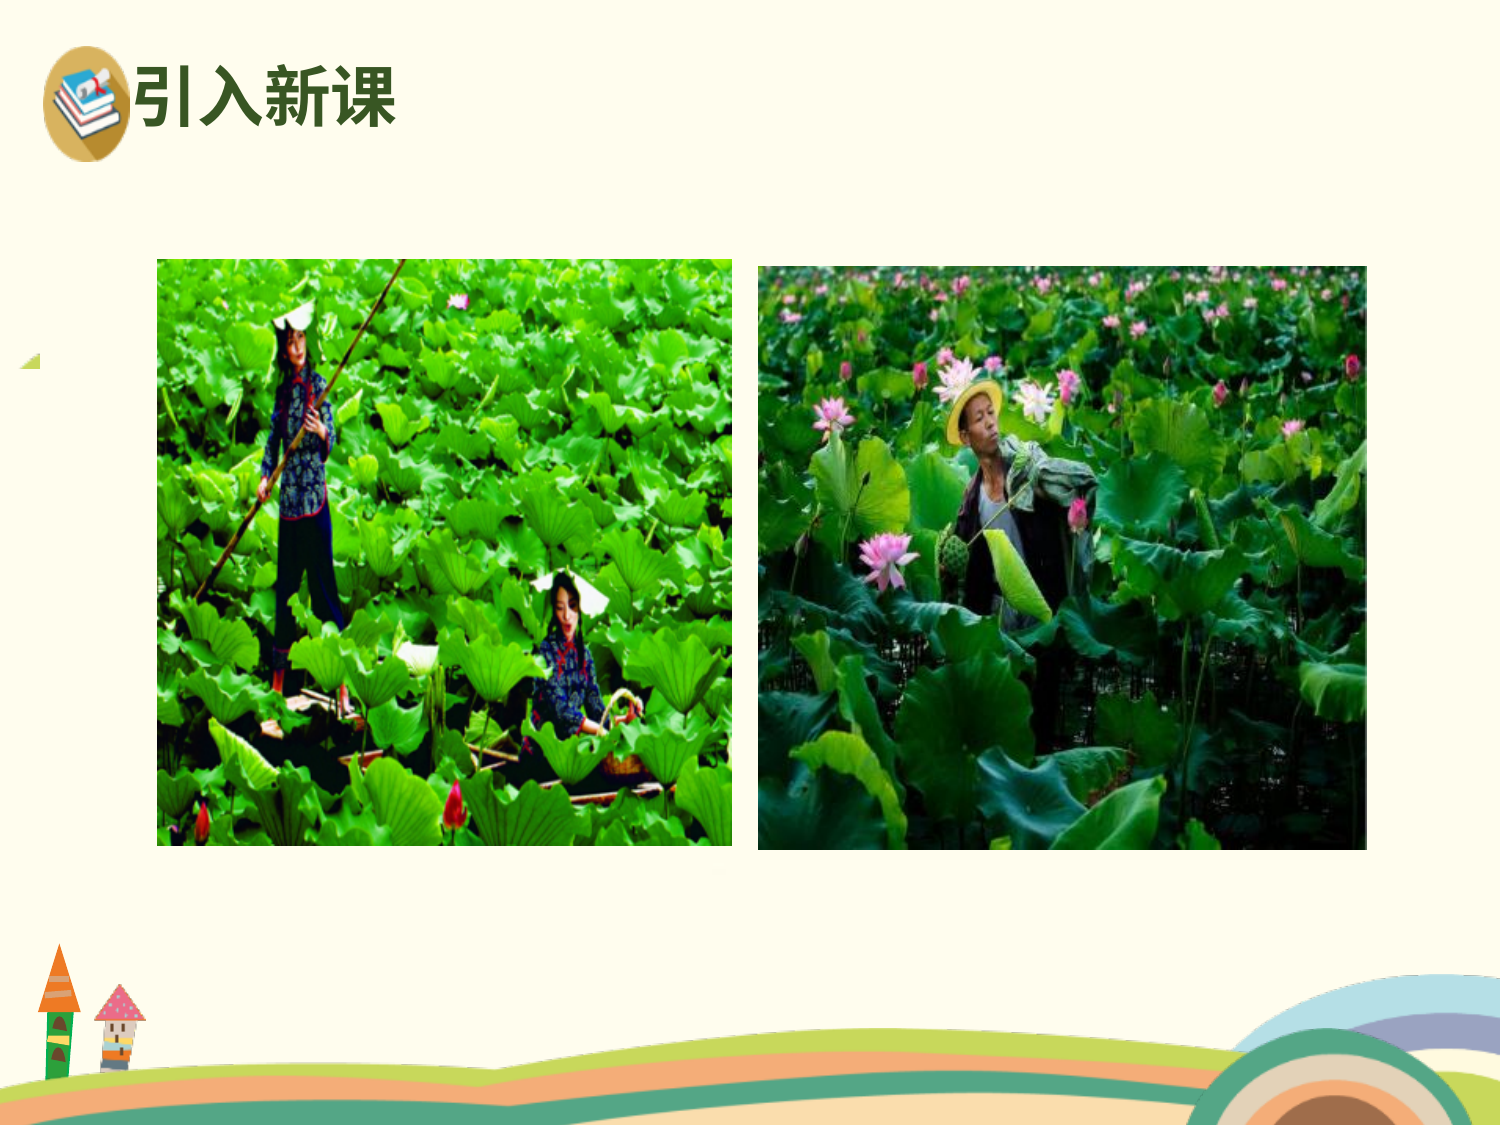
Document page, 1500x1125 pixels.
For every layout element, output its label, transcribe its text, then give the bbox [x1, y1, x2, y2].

picture [0, 0, 1500, 1125]
text_box 引入新课 [115, 47, 413, 143]
